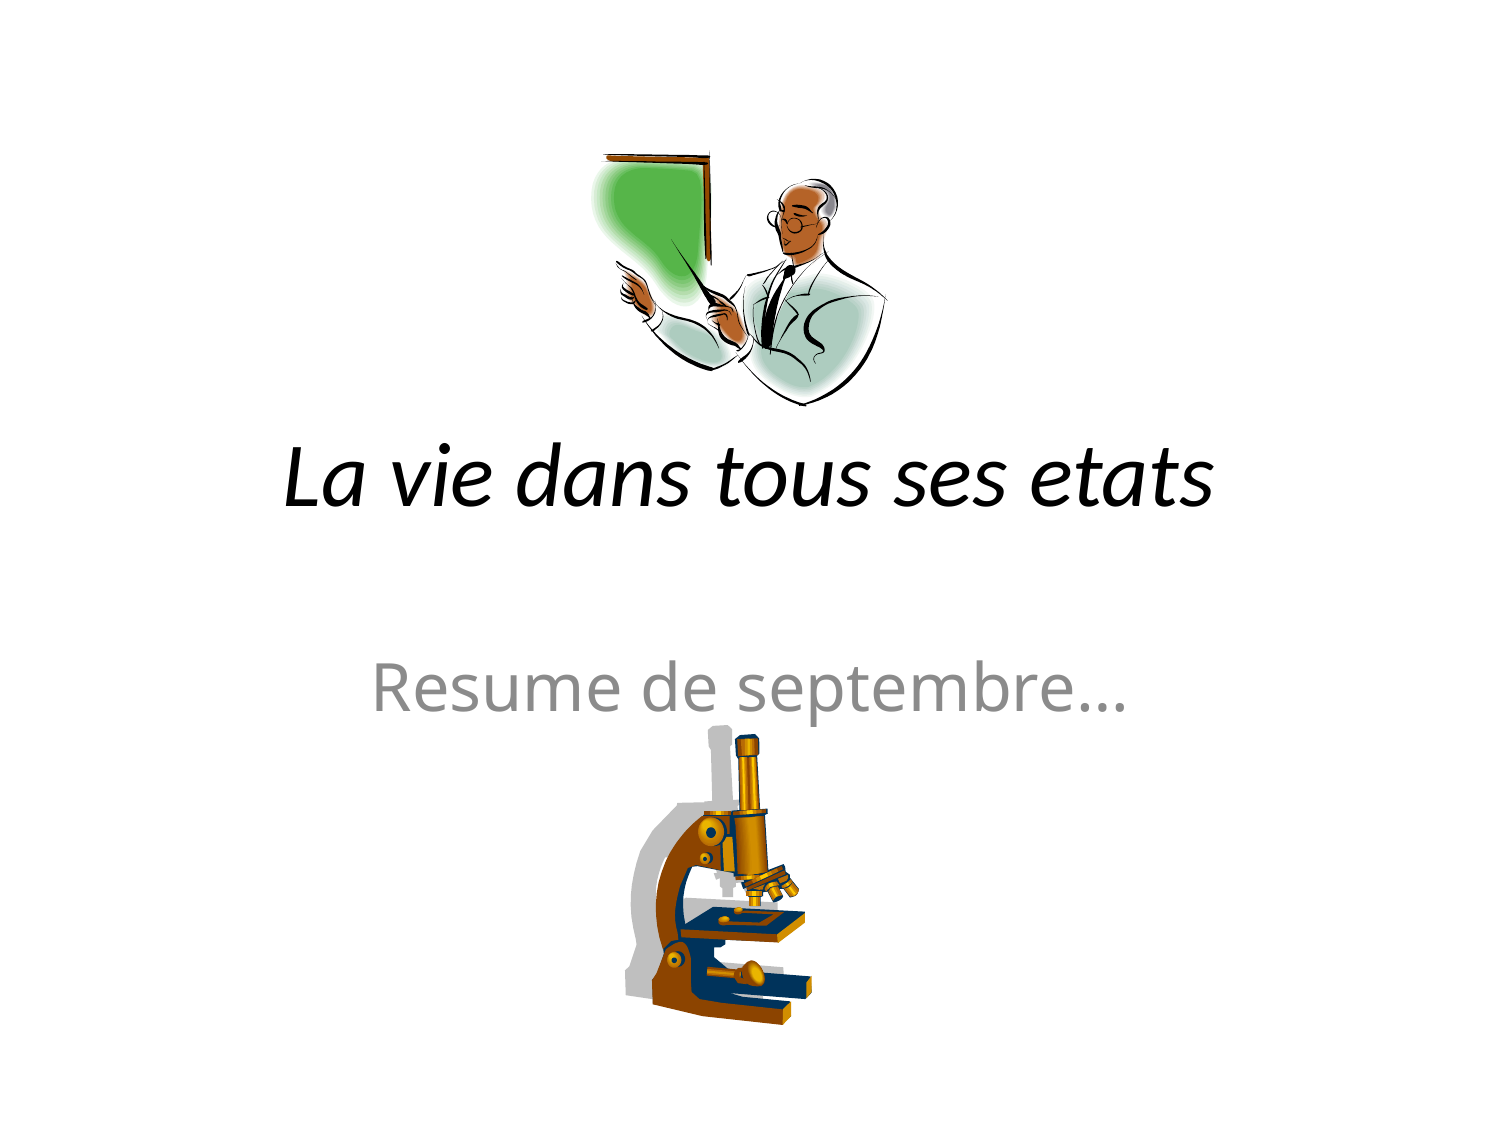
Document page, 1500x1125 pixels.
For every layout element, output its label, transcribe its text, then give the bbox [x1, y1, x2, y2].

picture [624, 724, 812, 1026]
subtitle Resume de septembre… [225, 637, 1275, 925]
title La vie dans tous ses etats [112, 349, 1388, 591]
picture [587, 149, 888, 407]
